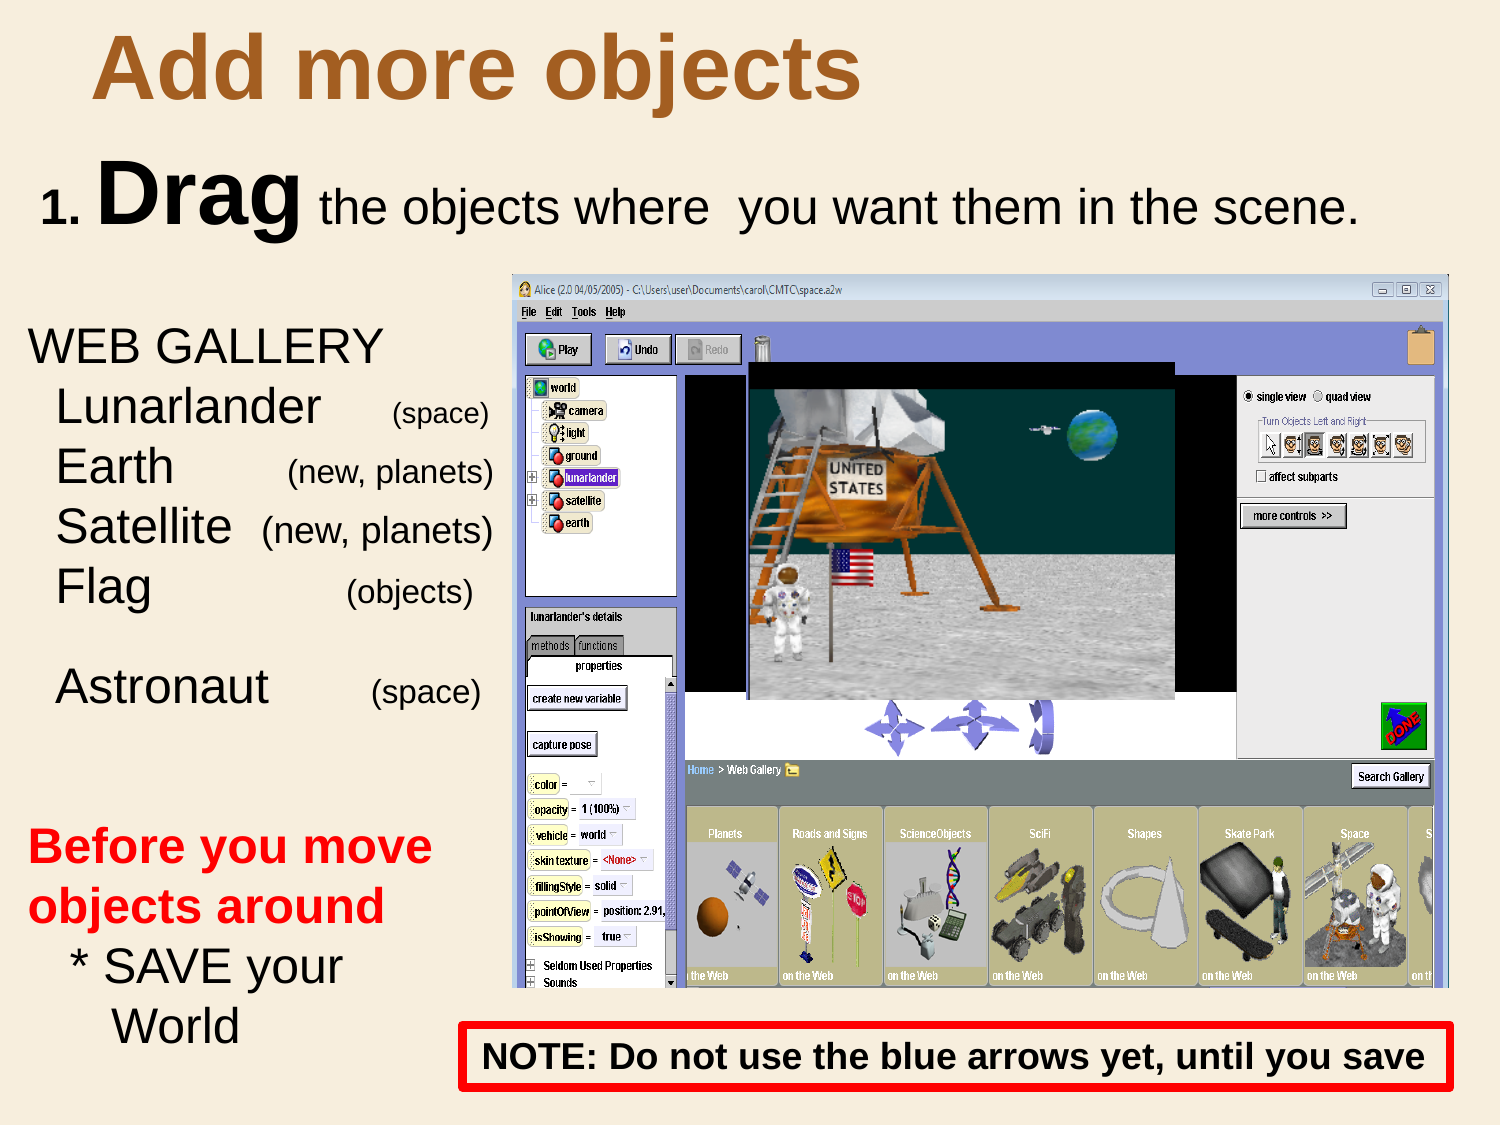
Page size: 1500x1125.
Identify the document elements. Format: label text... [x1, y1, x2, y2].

text_box [460, 1023, 1452, 1089]
text_box Add more objects [74, 0, 1500, 125]
text_box 1. Drag the objects where you want them in the scene. [24, 125, 1500, 250]
text_box NOTE: Do not use the blue arrows yet, until you save [466, 1024, 1442, 1085]
text_box WEB GALLERY Lunarlander (space) Earth (new, planets) Satellite (new, planets) Flag (objects) Astronaut (space) Before you move objects around * SAVE your World [12, 306, 513, 1125]
picture [512, 274, 1449, 988]
